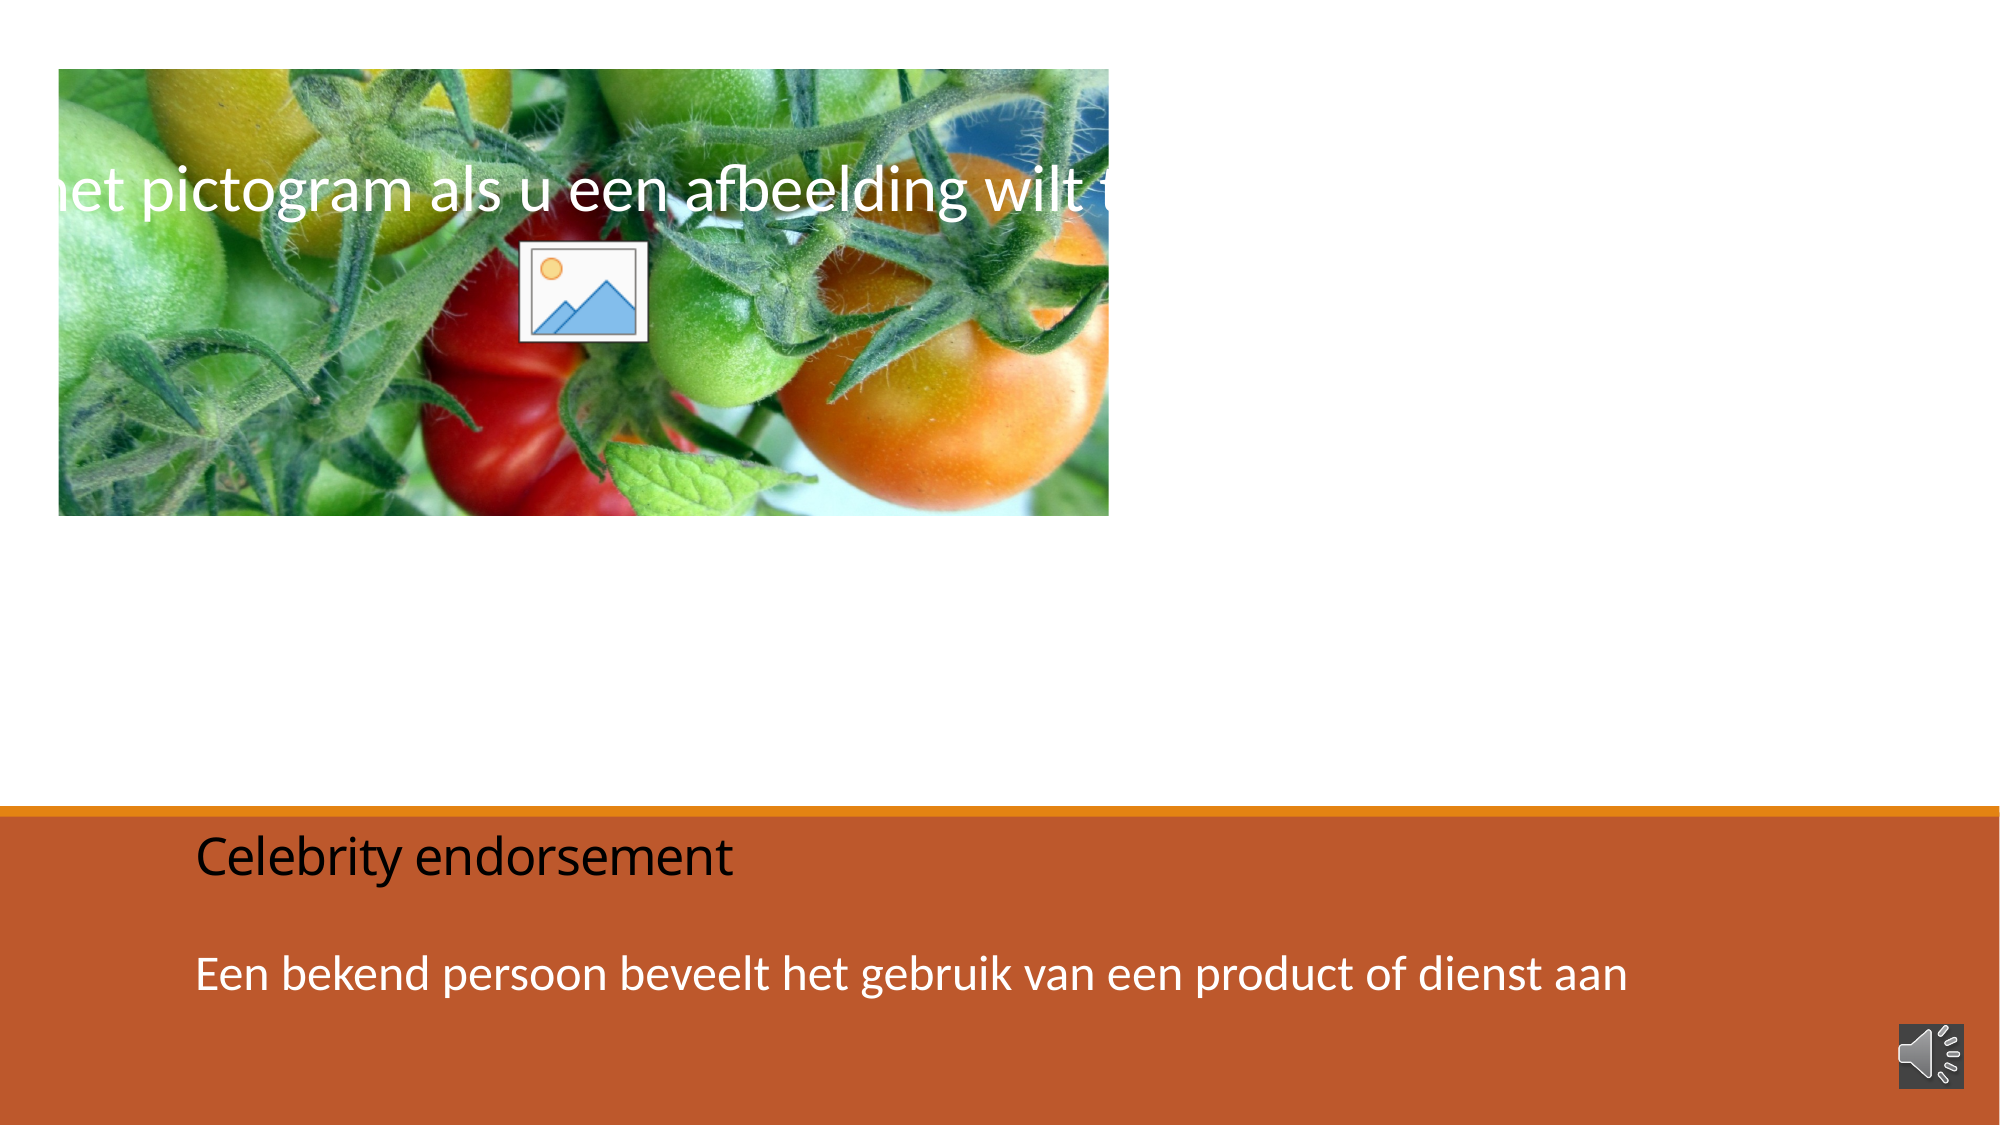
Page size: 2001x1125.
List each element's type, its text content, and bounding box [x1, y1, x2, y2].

list Bijvoorbeeld: Max Verstappen beveelt de Jumbo winkels aan. Elly Lust maakt reclame voor casino`s [1520, 231, 2000, 948]
list Een bekend persoon beveelt het gebruik van een product of dienst aan [180, 947, 1839, 1083]
title Celebrity endorsement [180, 832, 1520, 947]
picture [1897, 1022, 1966, 1091]
picture [58, 68, 1110, 517]
